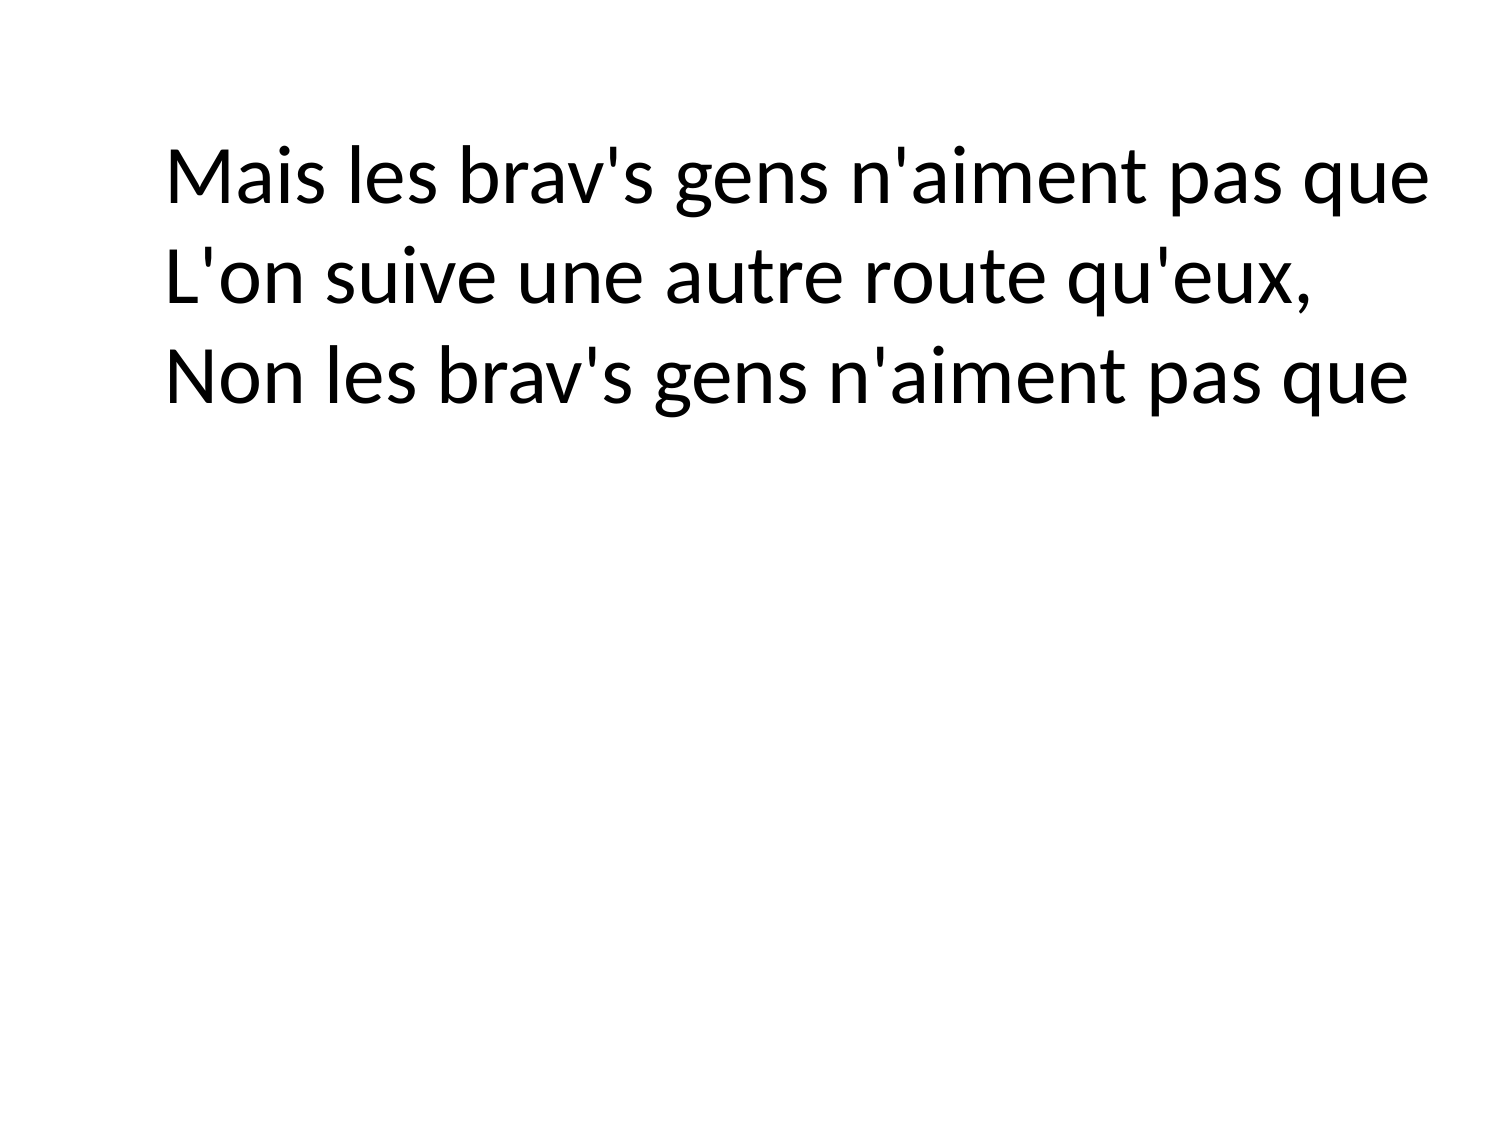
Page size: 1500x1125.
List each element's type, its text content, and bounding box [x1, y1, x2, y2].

text_box Mais les brav's gens n'aiment pas que L'on suive une autre route qu'eux, Non les brav's gens n'aiment pas que [149, 112, 1500, 528]
